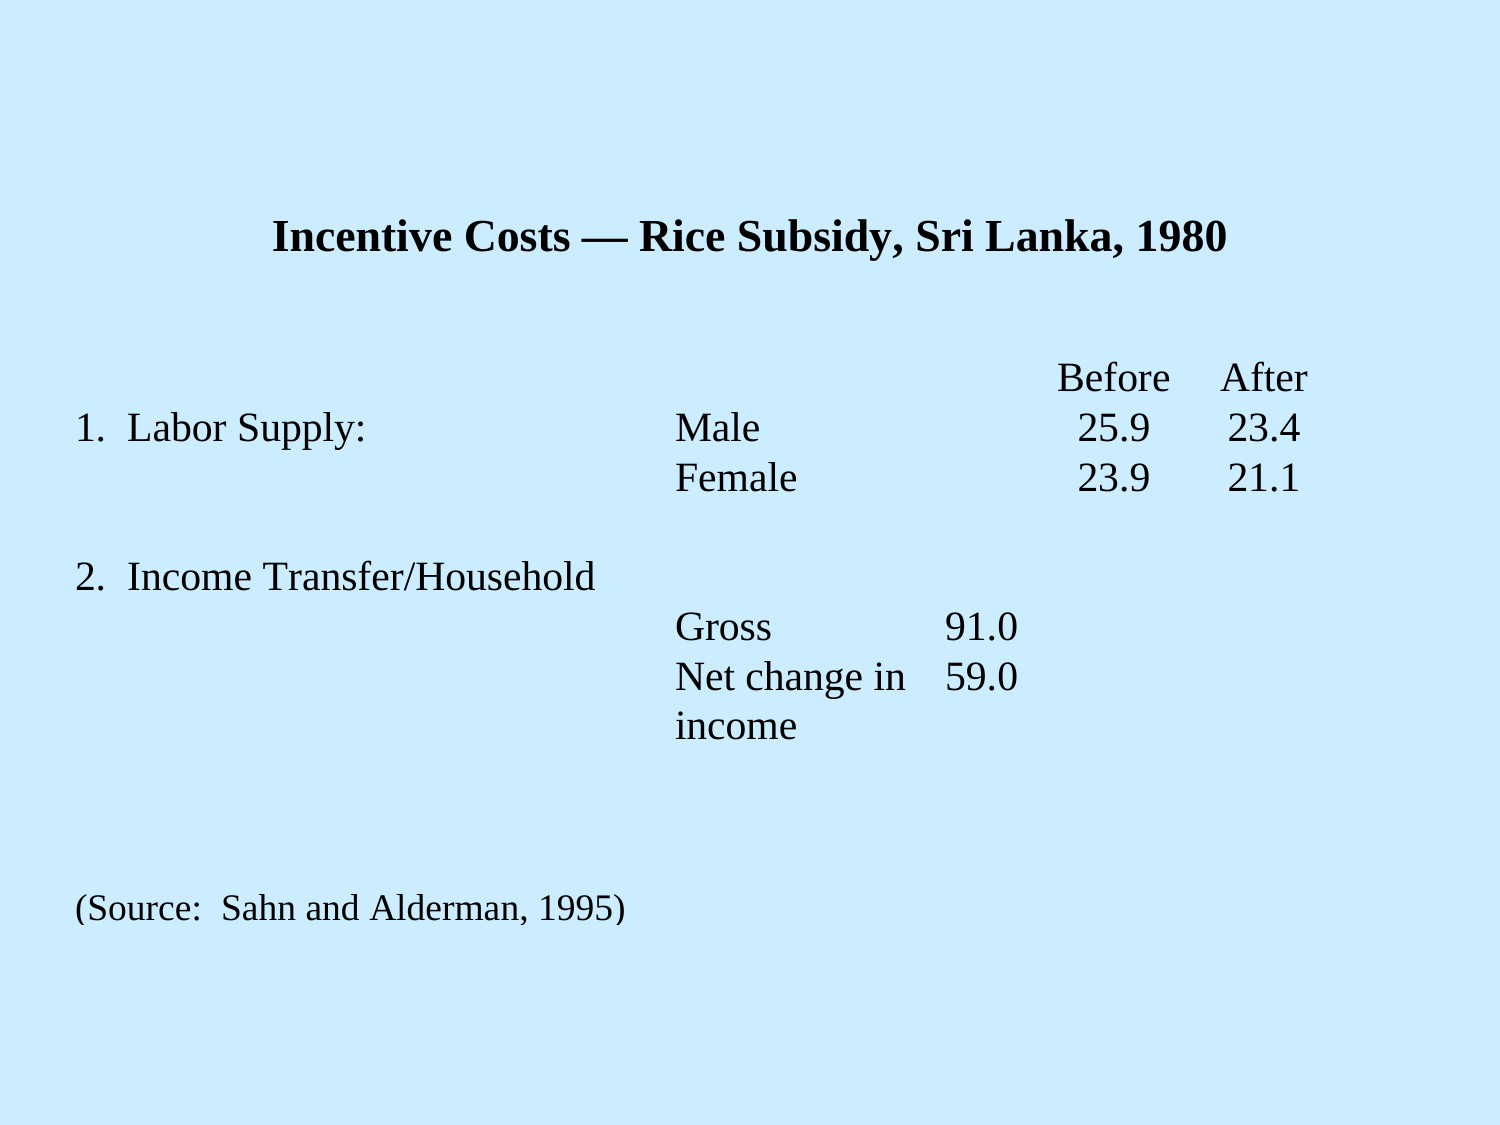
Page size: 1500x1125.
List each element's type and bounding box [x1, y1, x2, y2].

text_box [62, 200, 1438, 925]
